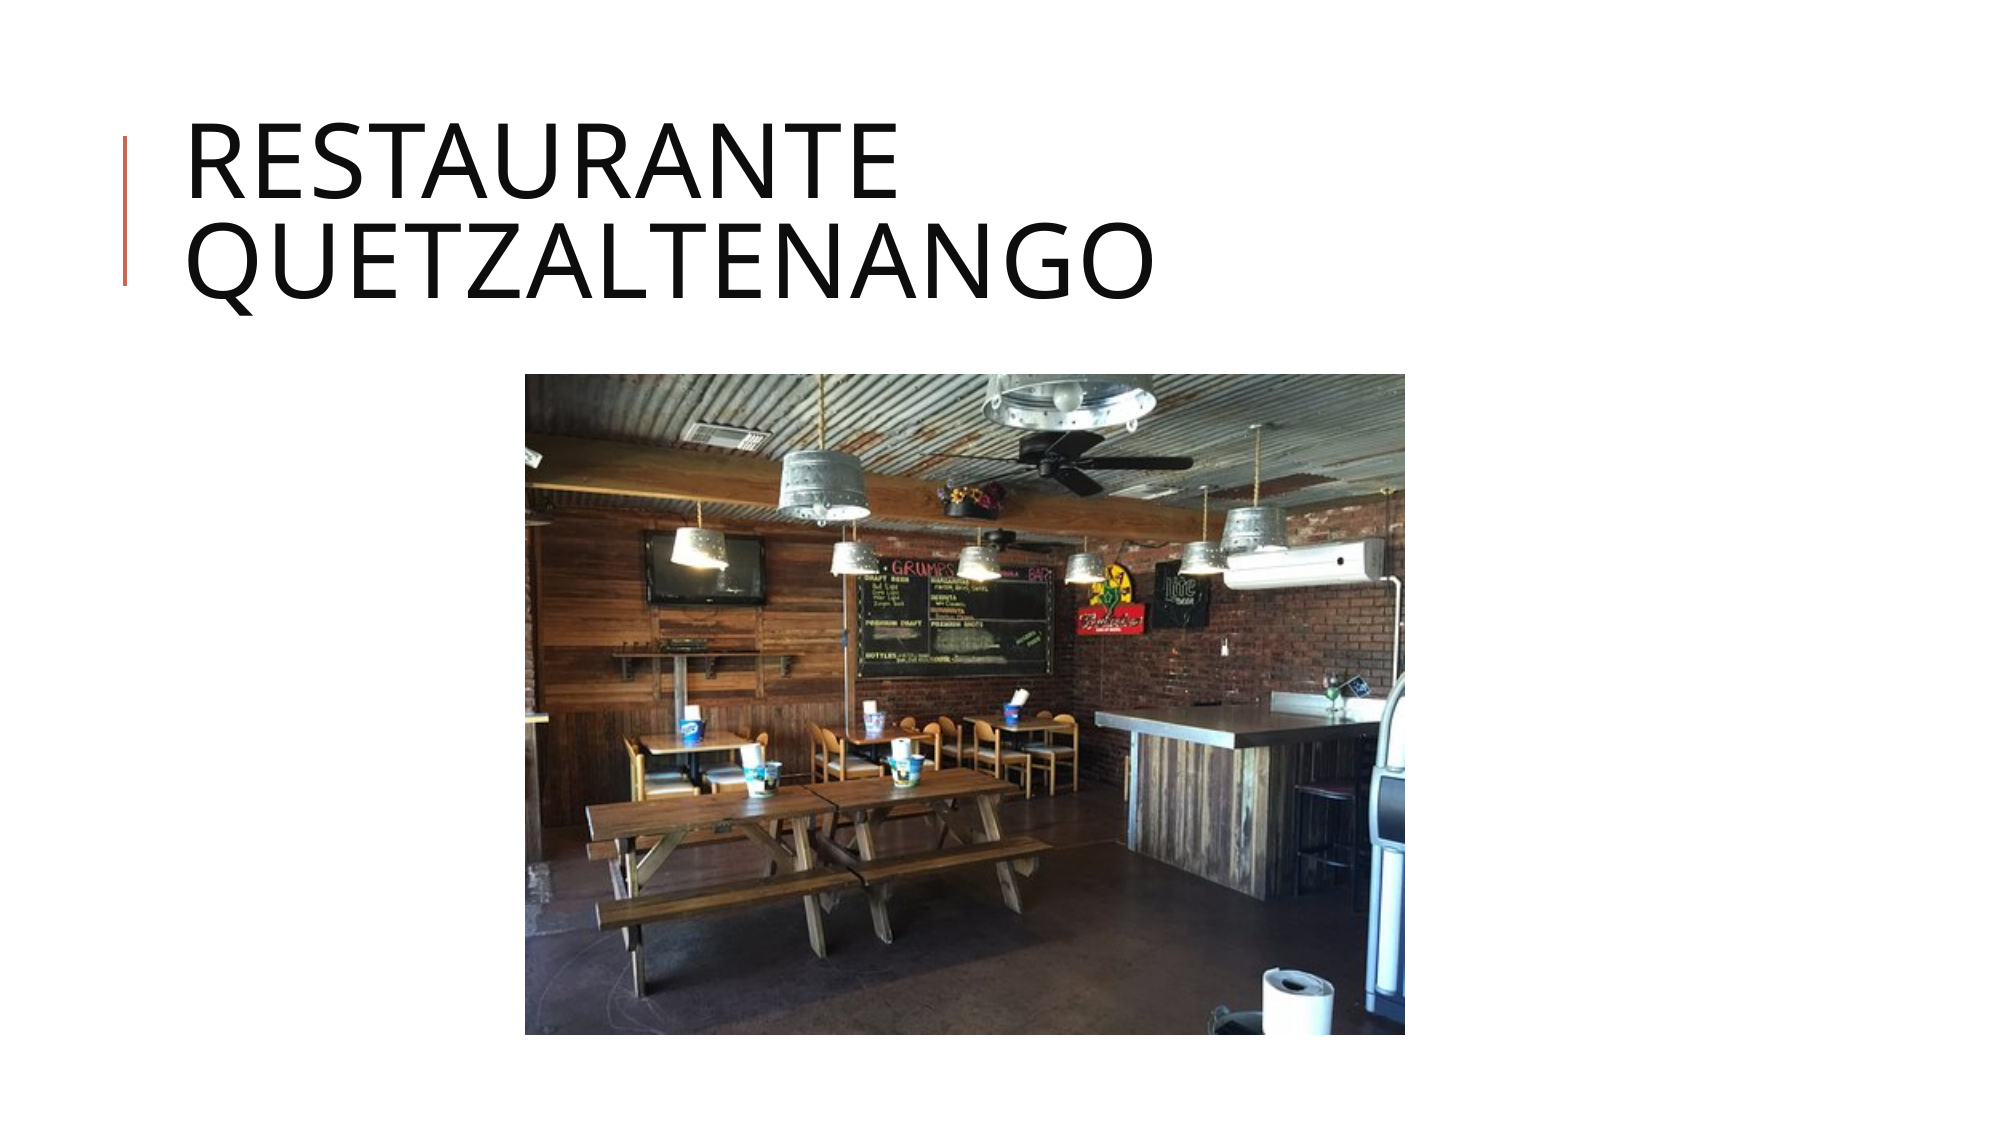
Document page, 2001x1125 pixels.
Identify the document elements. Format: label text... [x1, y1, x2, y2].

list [525, 374, 1405, 1036]
title Restaurante Quetzaltenango [168, 96, 1763, 342]
